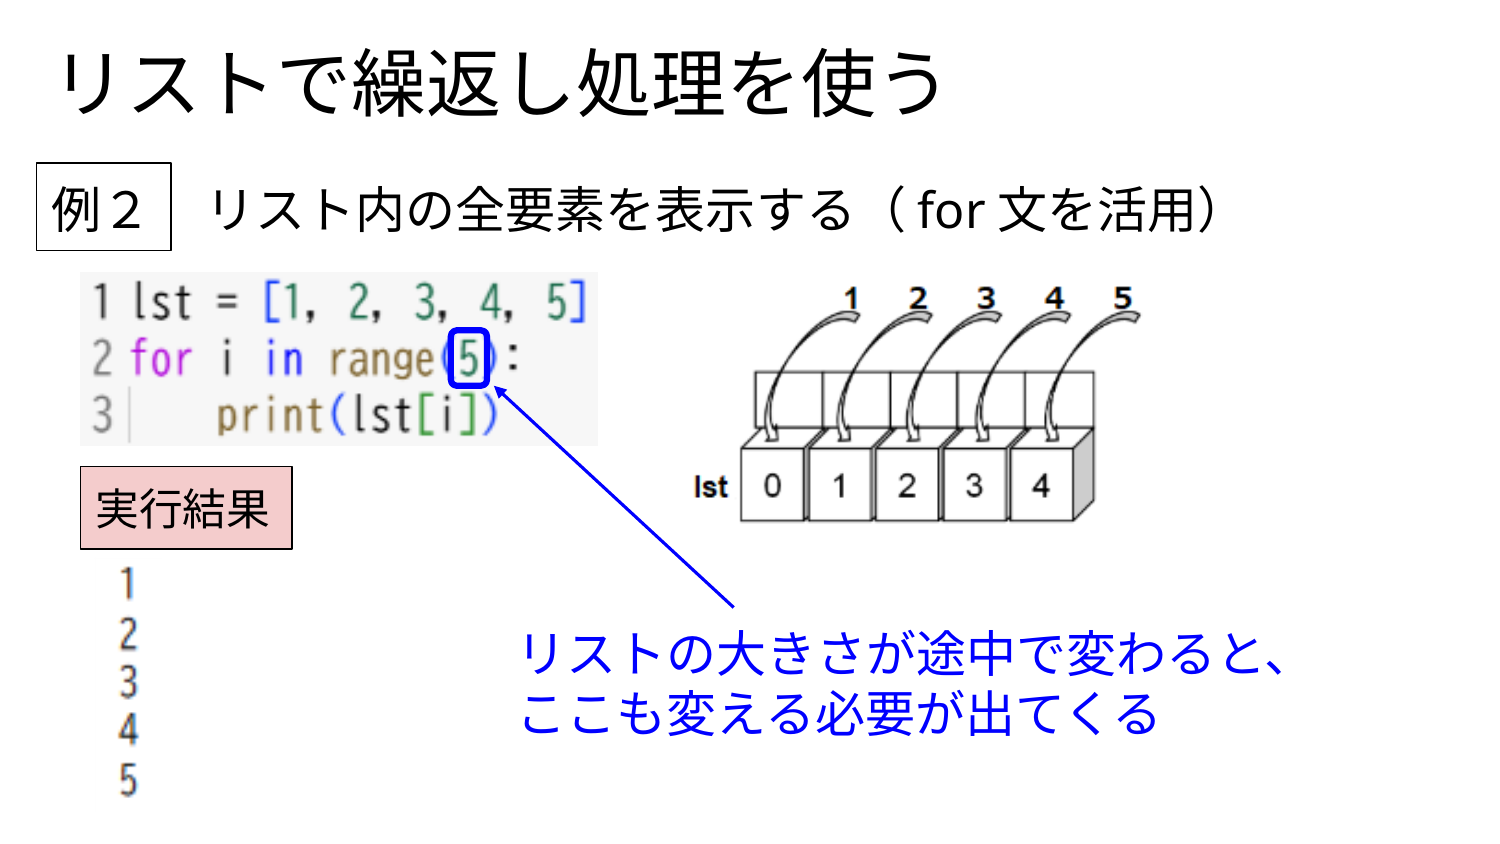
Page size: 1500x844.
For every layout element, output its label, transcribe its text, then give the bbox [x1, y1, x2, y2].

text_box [493, 385, 734, 608]
title リストで繰返し処理を使う [36, 21, 1435, 131]
picture [80, 272, 599, 447]
text_box 実行結果 [80, 466, 293, 549]
text_box 例２ [36, 163, 172, 251]
picture [94, 557, 162, 813]
picture [689, 278, 1151, 534]
text_box リストの大きさが途中で変わると、 ここも変える必要が出てくる [501, 607, 1338, 747]
text_box リスト内の全要素を表示する（for文を活用） [190, 163, 1435, 254]
